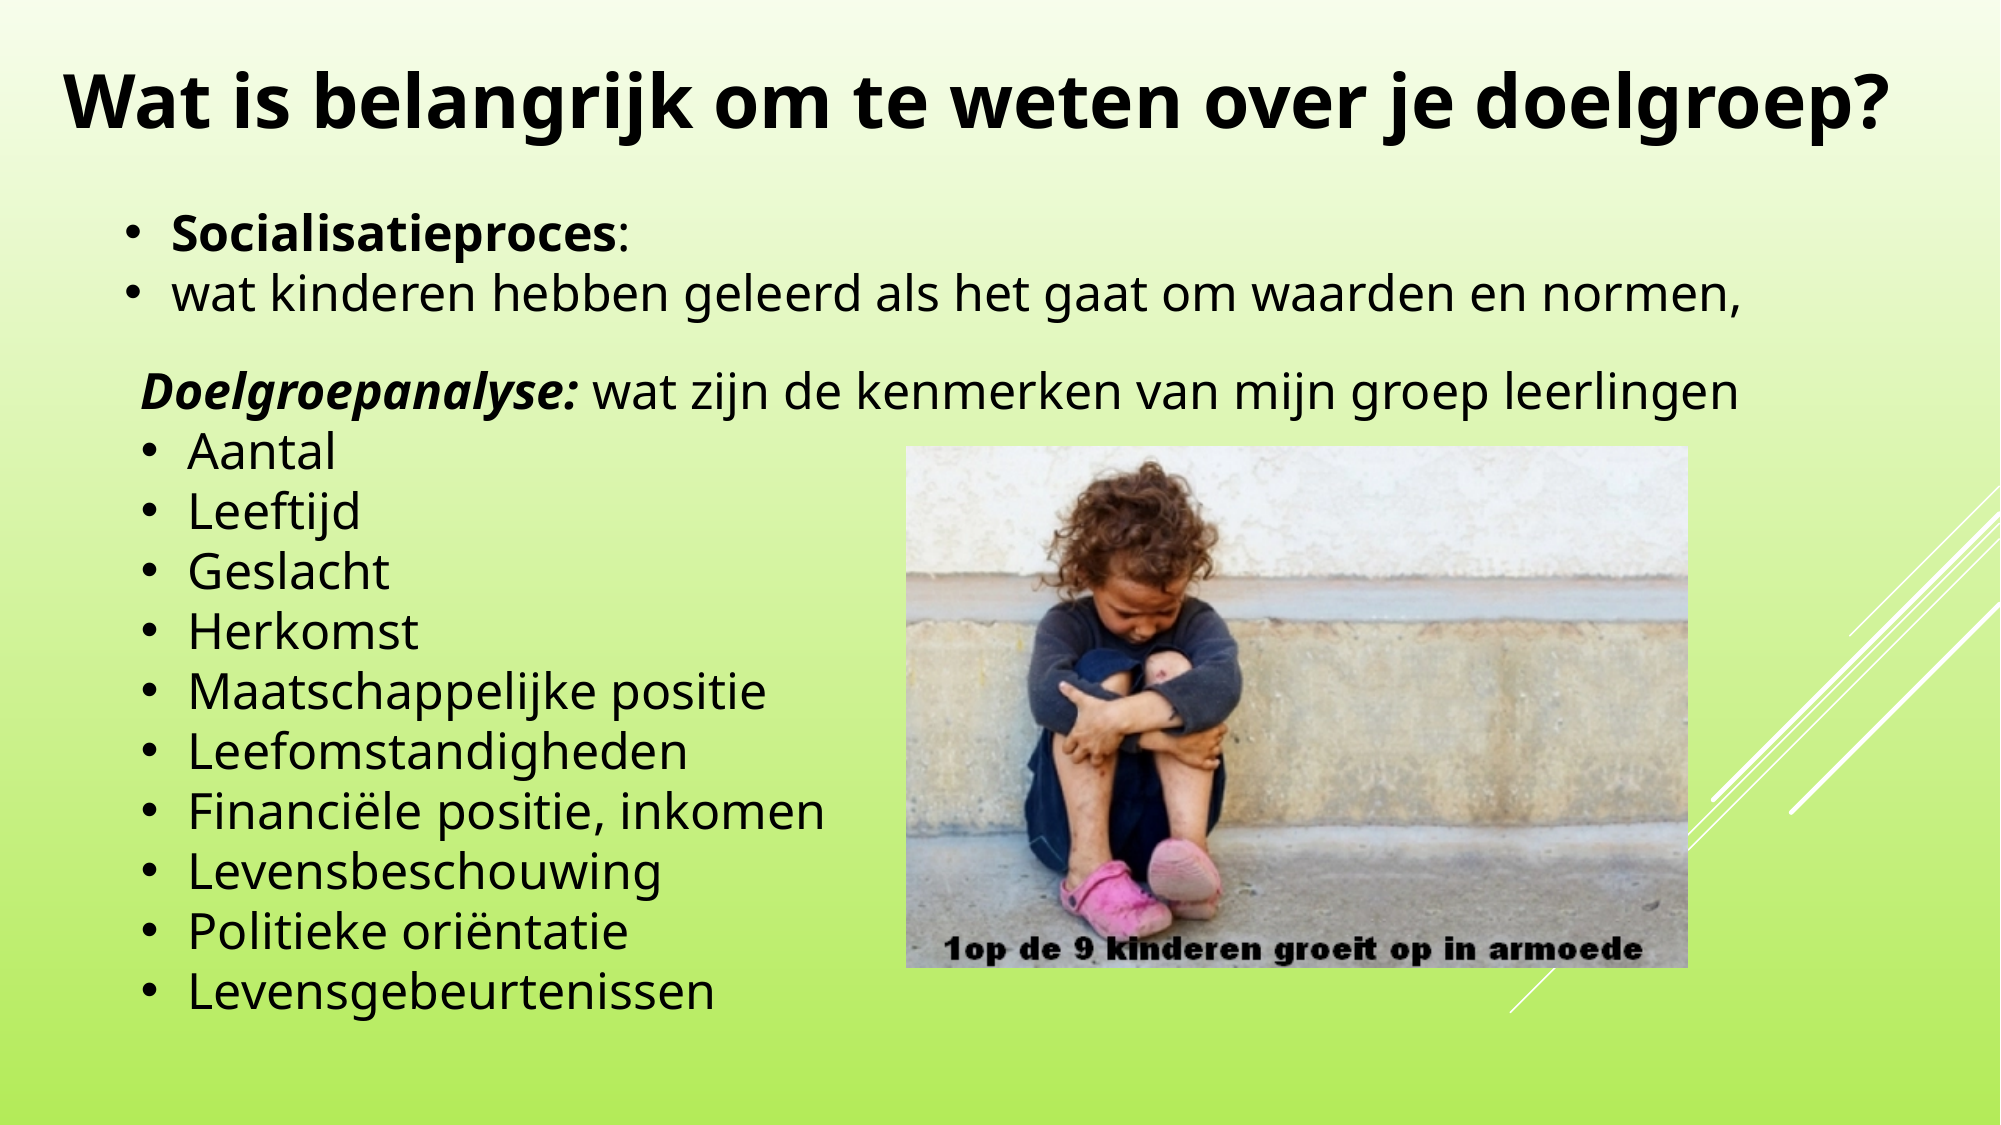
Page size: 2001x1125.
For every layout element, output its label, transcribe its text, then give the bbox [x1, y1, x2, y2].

text_box Wat is belangrijk om te weten over je doelgroep? [48, 45, 1907, 151]
picture [905, 446, 1688, 968]
text_box Socialisatieproces: wat kinderen hebben geleerd als het gaat om waarden en normen, [109, 193, 1773, 329]
text_box Doelgroepanalyse: wat zijn de kenmerken van mijn groep leerlingen Aantal Leeftijd Geslacht Herkomst Maatschappelijke positie Leefomstandigheden Financiële positie, inkomen Levensbeschouwing Politieke oriëntatie Levensgebeurtenissen [126, 351, 1756, 1072]
